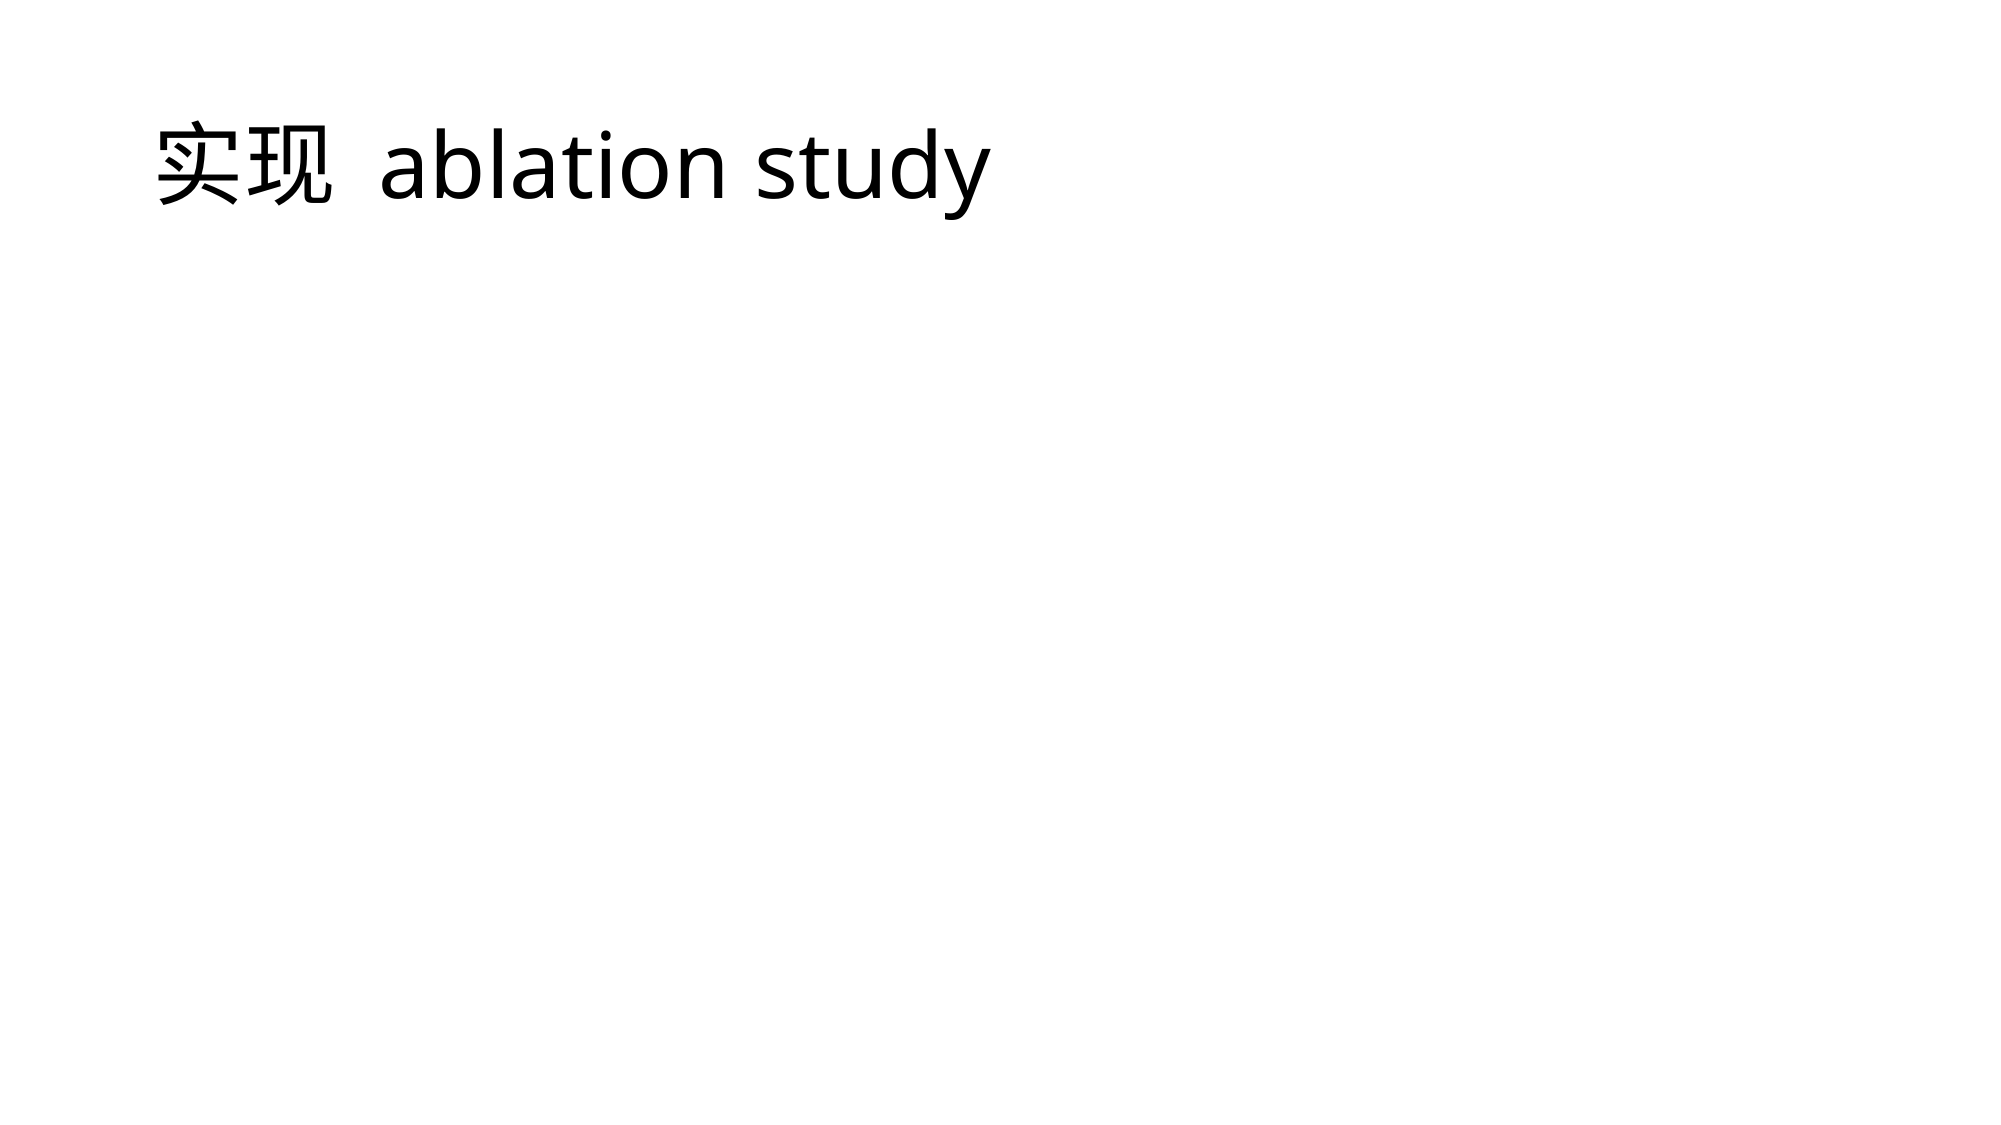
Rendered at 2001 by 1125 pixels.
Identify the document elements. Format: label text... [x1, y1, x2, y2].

title 实现 ablation study [137, 59, 1863, 278]
